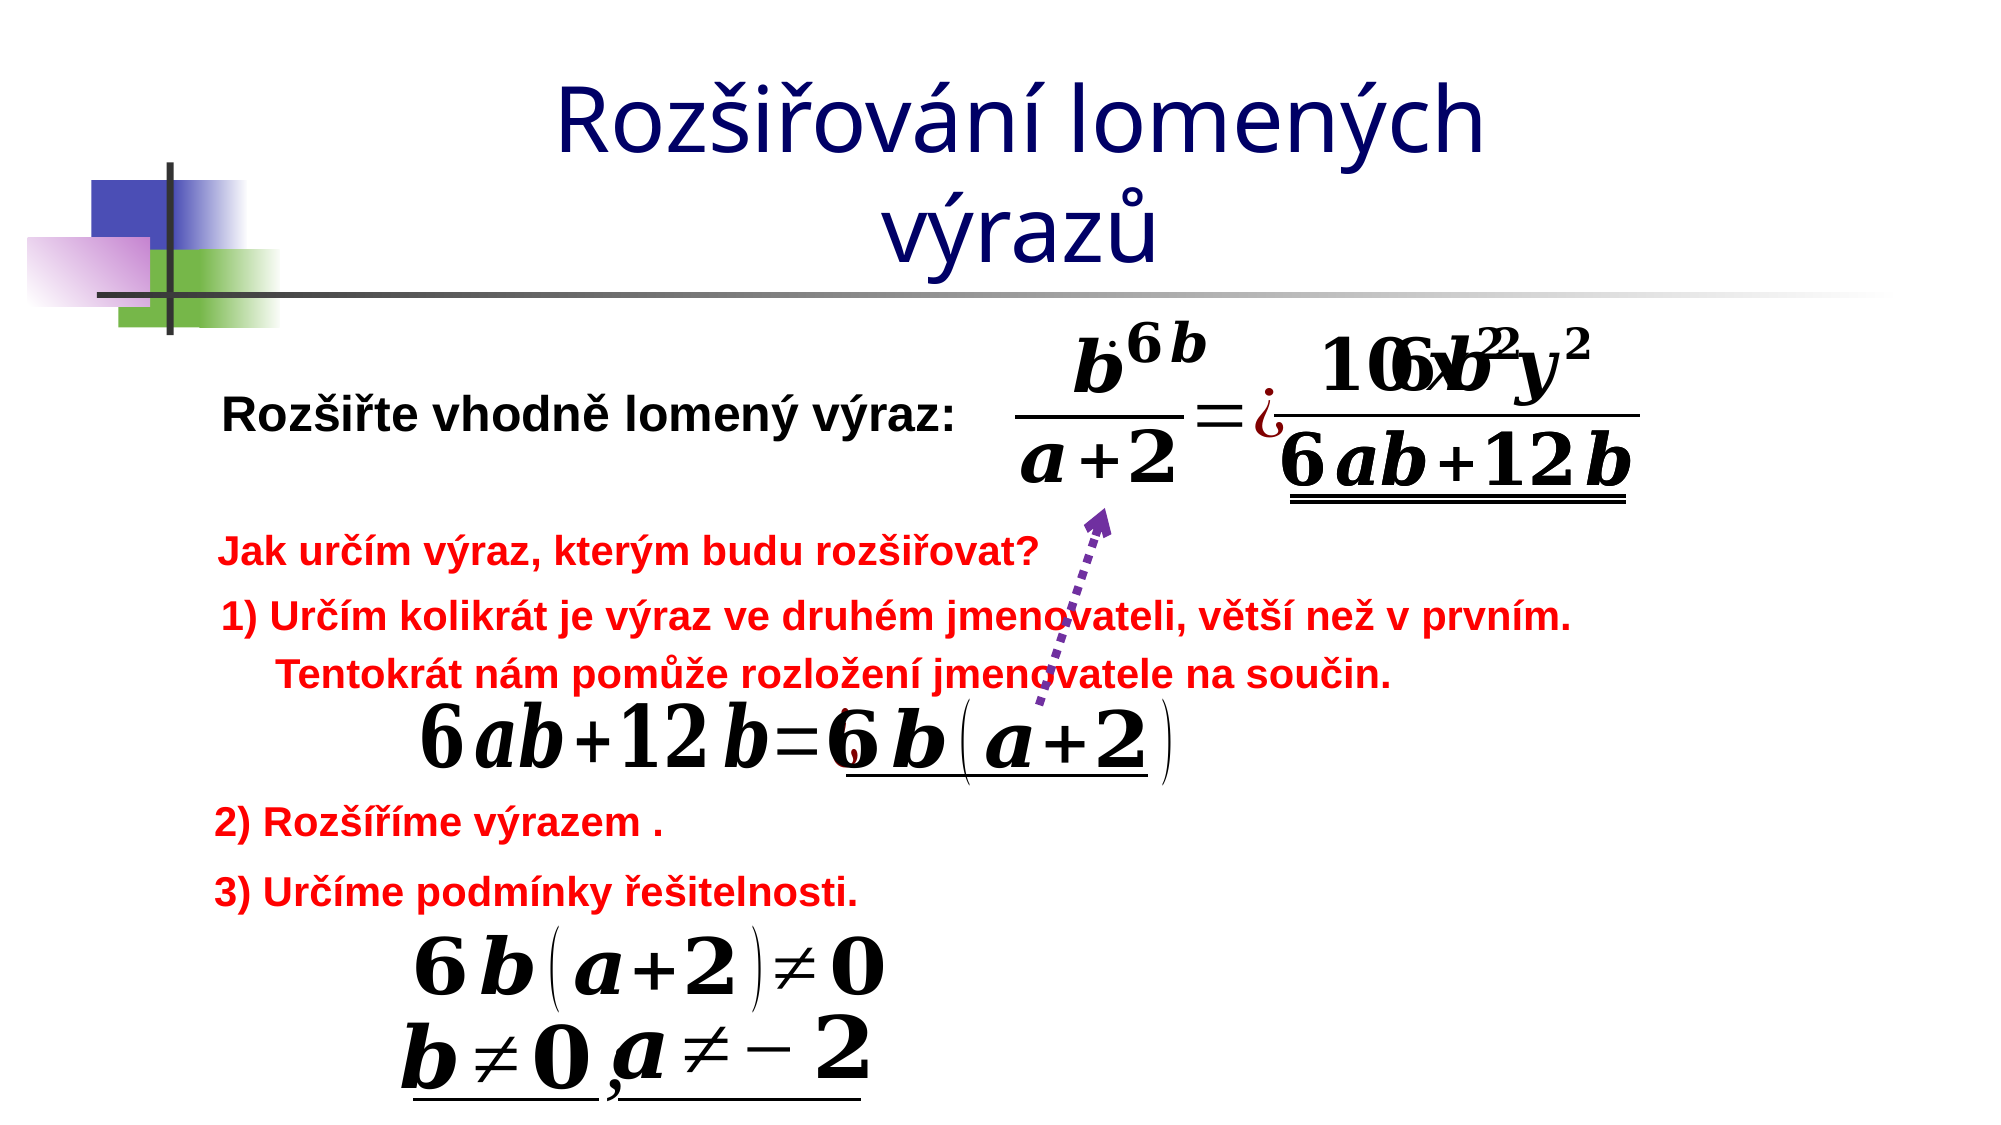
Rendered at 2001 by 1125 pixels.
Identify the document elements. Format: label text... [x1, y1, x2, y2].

text_box Tentokrát nám pomůže rozložení jmenovatele na součin. [260, 639, 1033, 705]
text_box Tentokrát nám pomůže rozložení jmenovatele na součin. [1109, 639, 1407, 705]
title Rozšiřování lomených výrazů [416, 113, 1627, 228]
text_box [1038, 507, 1106, 706]
text_box 1) Určím kolikrát je výraz ve druhém jmenovateli, větší než v prvním. [205, 581, 1033, 647]
text_box Rozšiřte vhodně lomený výraz: [206, 374, 1040, 449]
text_box 1) Určím kolikrát je výraz ve druhém jmenovateli, větší než v prvním. [1109, 581, 1587, 647]
text_box Jak určím výraz, kterým budu rozšiřovat? [202, 516, 1033, 581]
text_box 3) Určíme podmínky řešitelnosti. [199, 857, 897, 923]
